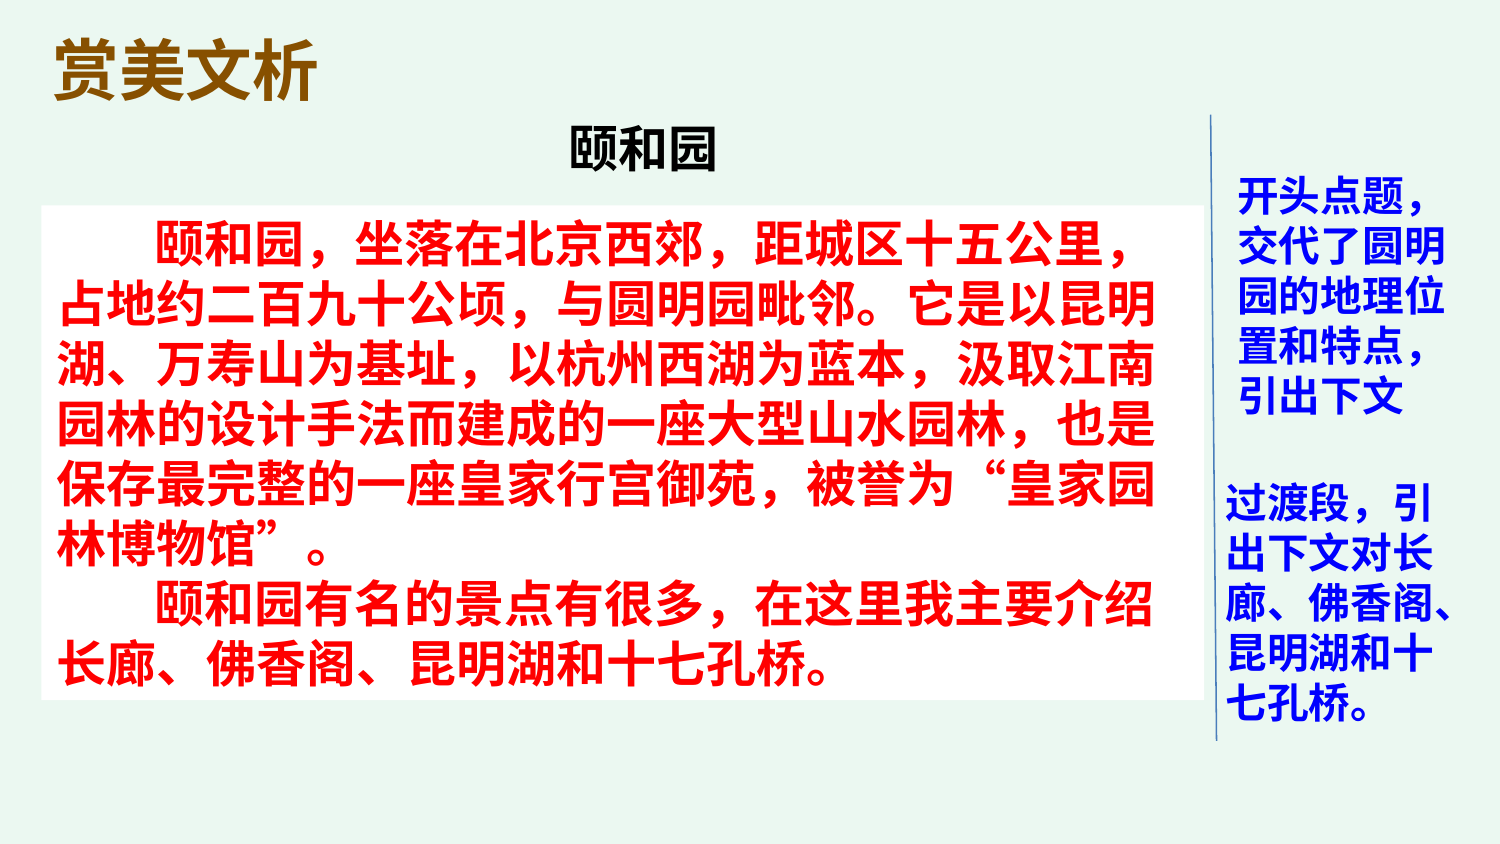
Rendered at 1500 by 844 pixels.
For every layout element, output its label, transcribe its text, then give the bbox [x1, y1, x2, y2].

text_box 开头点题，交代了圆明园的地理位置和特点，引出下文 [1222, 161, 1471, 427]
text_box 赏美文析 [41, 22, 458, 114]
text_box 过渡段，引出下文对长廊、佛香阁、昆明湖和十七孔桥。 [1221, 469, 1453, 734]
text_box 颐和园 [336, 109, 951, 185]
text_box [1210, 114, 1217, 741]
text_box 颐和园，坐落在北京西郊，距城区十五公里，占地约二百九十公顷，与圆明园毗邻。它是以昆明湖、万寿山为基址，以杭州西湖为蓝本，汲取江南园林的设计手法而建成的一座大型山水园林，也是保存最完整的一座皇家行宫御苑，被誉为“皇家园林博物馆”。 颐和园有名的景点有很多，在这里我主要介绍长廊、佛香阁、昆明湖和十七孔桥。 [41, 205, 1205, 701]
